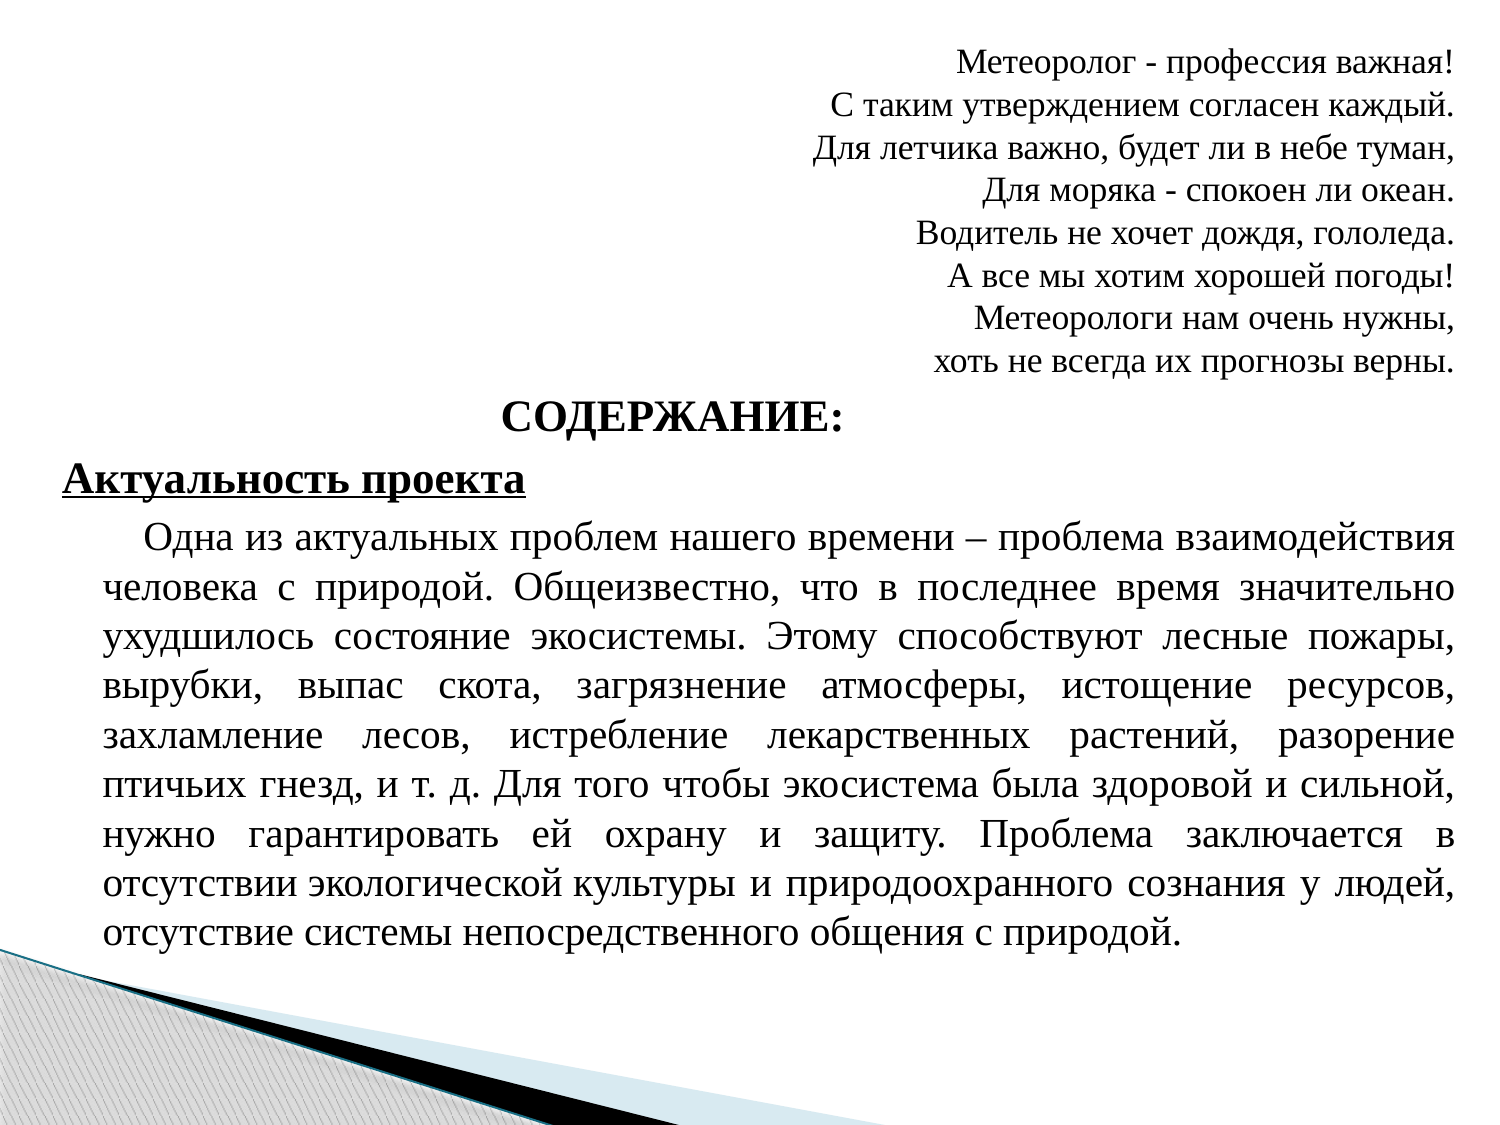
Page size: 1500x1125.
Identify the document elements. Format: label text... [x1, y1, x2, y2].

list Метеоролог - профессия важная! С таким утверждением согласен каждый. Для летчика важно, будет ли в небе туман, Для моряка - спокоен ли океан. Водитель не хочет дождя, гололеда. А все мы хотим хорошей погоды! Метеорологи нам очень нужны, хоть не всегда их прогнозы верны. СОДЕРЖАНИЕ: Актуальность проекта Одна из актуальных проблем нашего времени – проблема взаимодействия человека с природой. Общеизвестно, что в последнее время значительно ухудшилось состояние экосистемы. Этому способствуют лесные пожары, вырубки, выпас скота, загрязнение атмосферы, истощение ресурсов, захламление лесов, истребление лекарственных растений, разорение птичьих гнезд, и т. д. Для того чтобы экосистема была здоровой и сильной, нужно гарантировать ей охрану и защиту. Проблема заключается в отсутствии экологической культуры и природоохранного сознания у людей, отсутствие системы непосредственного общения с природой. [29, 30, 1471, 986]
